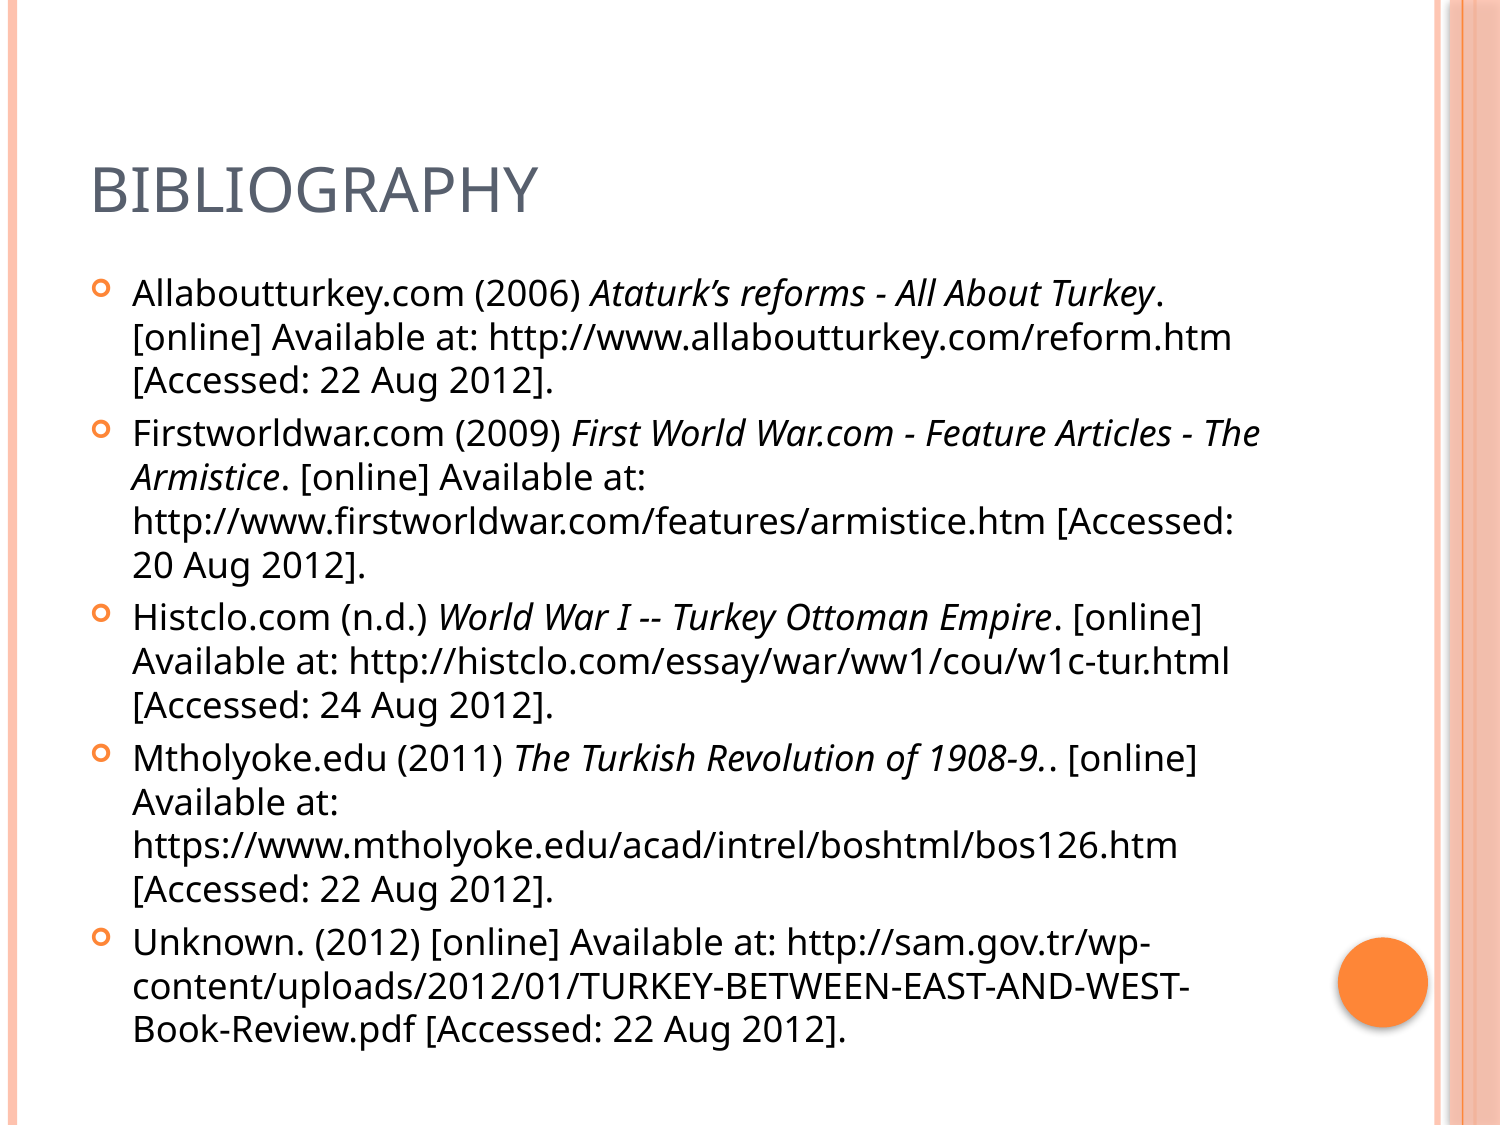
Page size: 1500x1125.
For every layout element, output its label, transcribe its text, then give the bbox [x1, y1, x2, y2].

list Allaboutturkey.com (2006) Ataturk’s reforms - All About Turkey. [online] Available at: http://www.allaboutturkey.com/reform.htm [Accessed: 22 Aug 2012]. Firstworldwar.com (2009) First World War.com - Feature Articles - The Armistice. [online] Available at: http://www.firstworldwar.com/features/armistice.htm [Accessed: 20 Aug 2012]. Histclo.com (n.d.) World War I -- Turkey Ottoman Empire. [online] Available at: http://histclo.com/essay/war/ww1/cou/w1c-tur.html [Accessed: 24 Aug 2012]. Mtholyoke.edu (2011) The Turkish Revolution of 1908-9.. [online] Available at: https://www.mtholyoke.edu/acad/intrel/boshtml/bos126.htm [Accessed: 22 Aug 2012]. Unknown. (2012) [online] Available at: http://sam.gov.tr/wp-content/uploads/2012/01/TURKEY-BETWEEN-EAST-AND-WEST-Book-Review.pdf [Accessed: 22 Aug 2012]. [75, 262, 1300, 1062]
title Bibliography [75, 45, 1300, 233]
